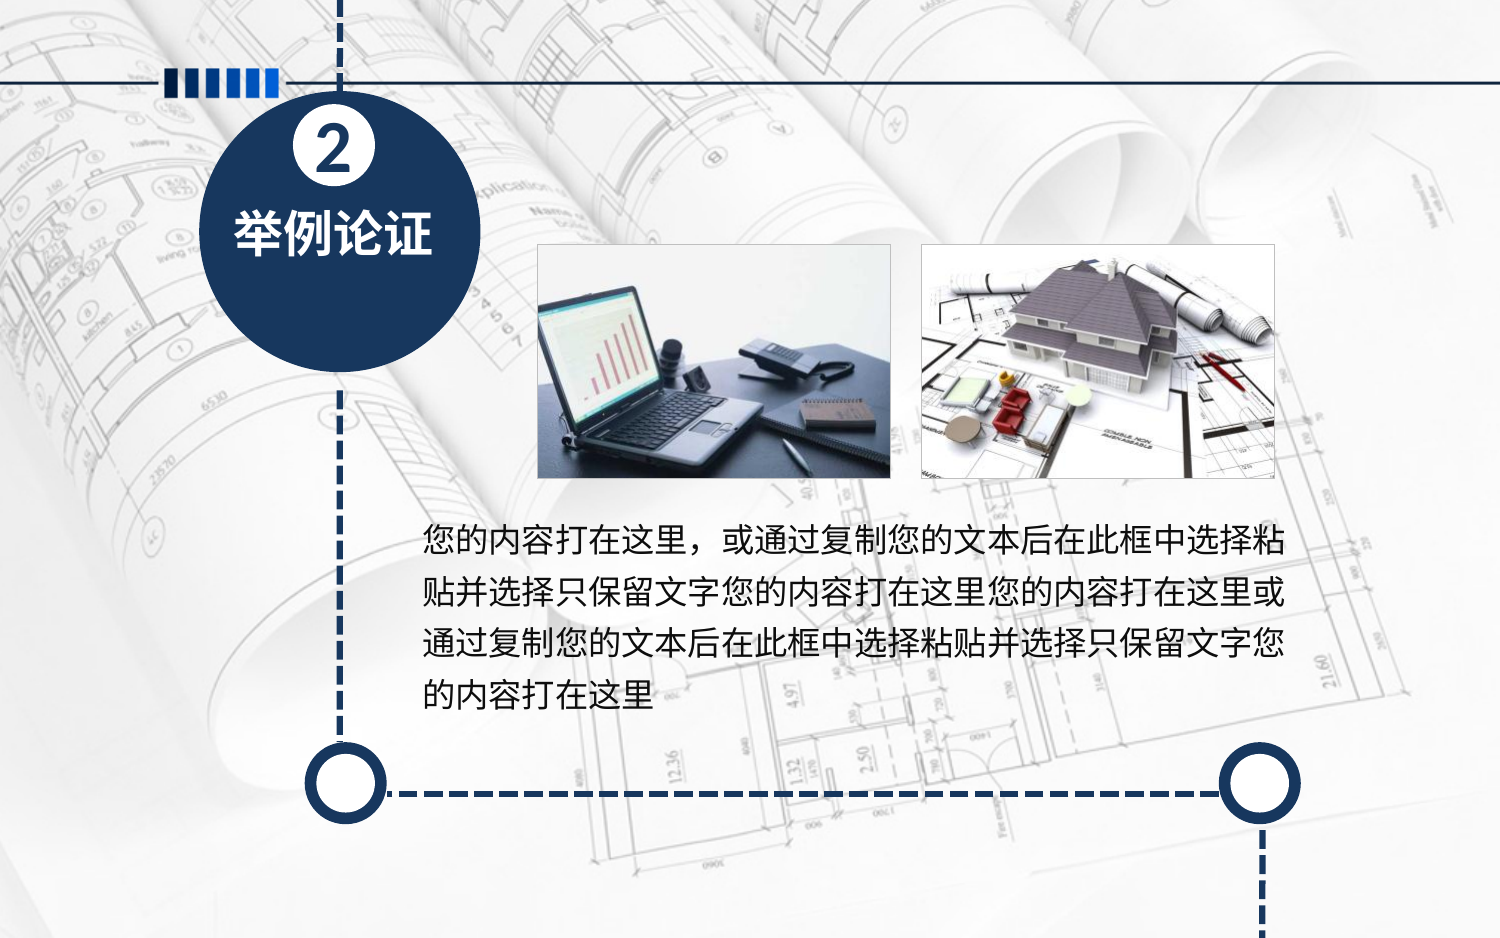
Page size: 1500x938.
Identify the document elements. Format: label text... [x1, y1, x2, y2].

text_box [921, 244, 1275, 479]
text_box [198, 90, 481, 373]
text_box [1218, 741, 1302, 825]
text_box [304, 741, 387, 825]
text_box [537, 244, 891, 479]
text_box 您的内容打在这里，或通过复制您的文本后在此框中选择粘贴并选择只保留文字您的内容打在这里您的内容打在这里或通过复制您的文本后在此框中选择粘贴并选择只保留文字您的内容打在这里 [407, 499, 1329, 722]
picture [0, 0, 1500, 938]
